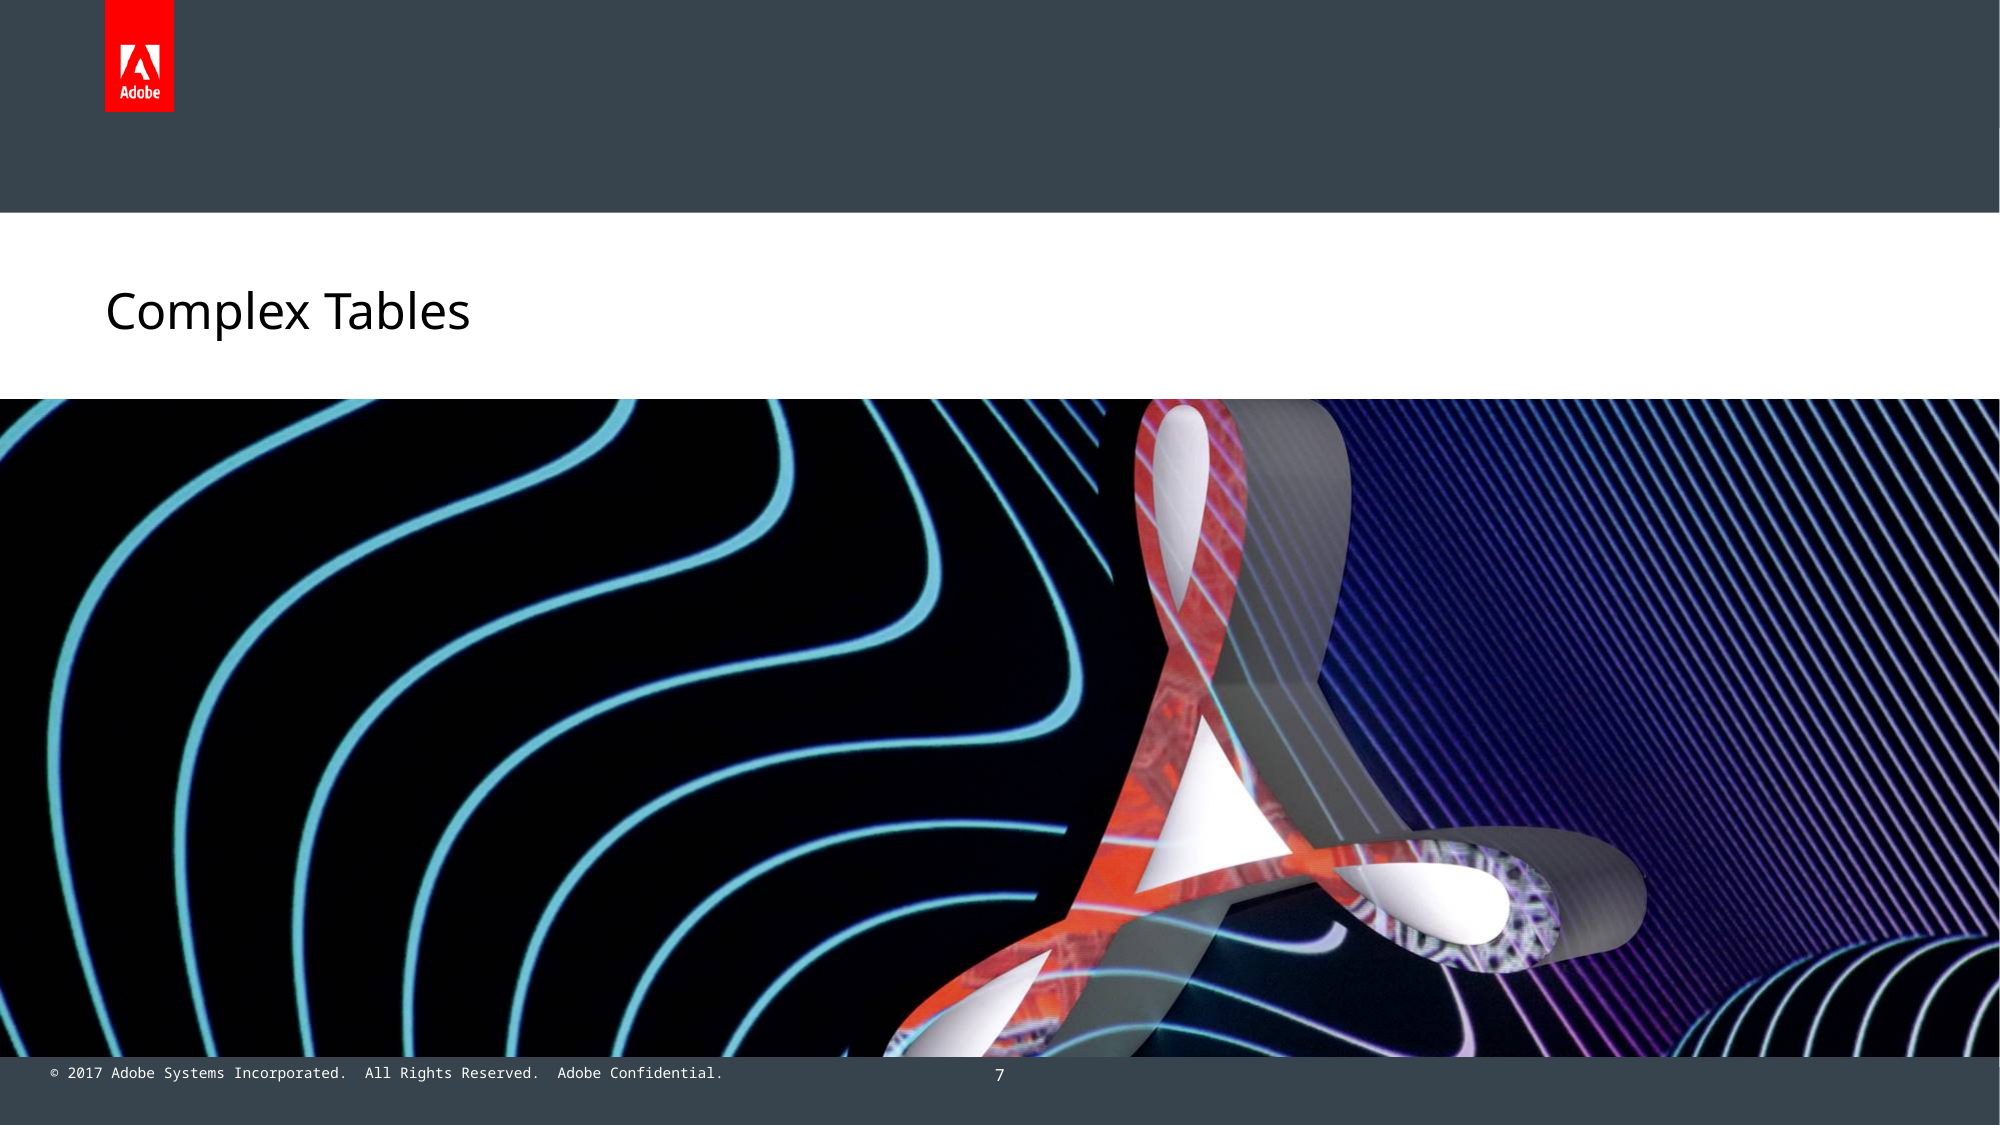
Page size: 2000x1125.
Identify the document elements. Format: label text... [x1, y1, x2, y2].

picture [0, 399, 2000, 1057]
slide_number 7 [916, 1062, 1083, 1091]
title Complex Tables [105, 278, 1897, 340]
picture [105, 0, 174, 112]
